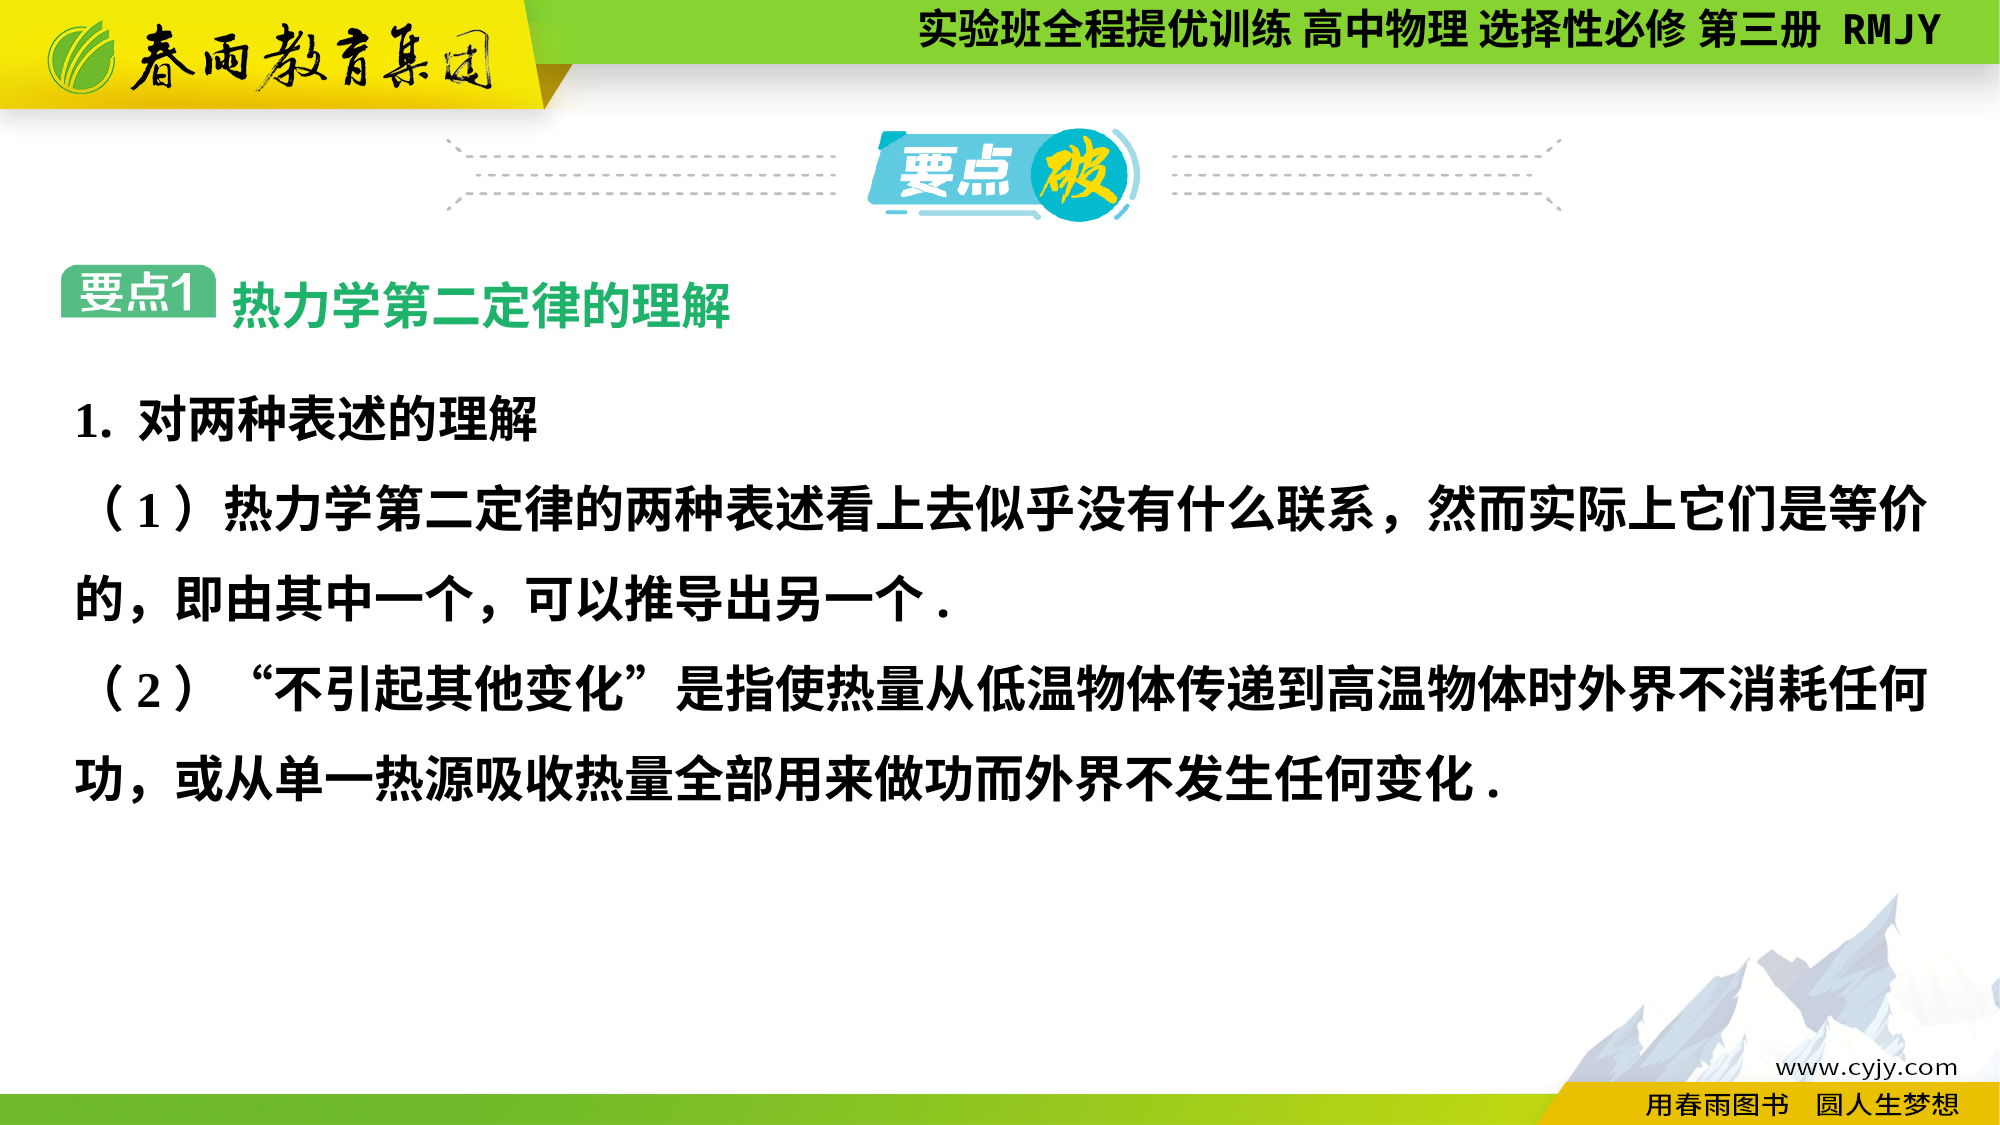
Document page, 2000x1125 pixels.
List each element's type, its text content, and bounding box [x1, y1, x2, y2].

picture [0, 0, 2000, 1125]
list 1. 对两种表述的理解 （1）热力学第二定律的两种表述看上去似乎没有什么联系，然而实际上它们是等价的，即由其中一个，可以推导出另一个. （2）“不引起其他变化”是指使热量从低温物体传递到高温物体时外界不消耗任何功，或从单一热源吸收热量全部用来做功而外界不发生任何变化. [59, 350, 1944, 809]
text_box 热力学第二定律的理解 [216, 237, 1944, 343]
